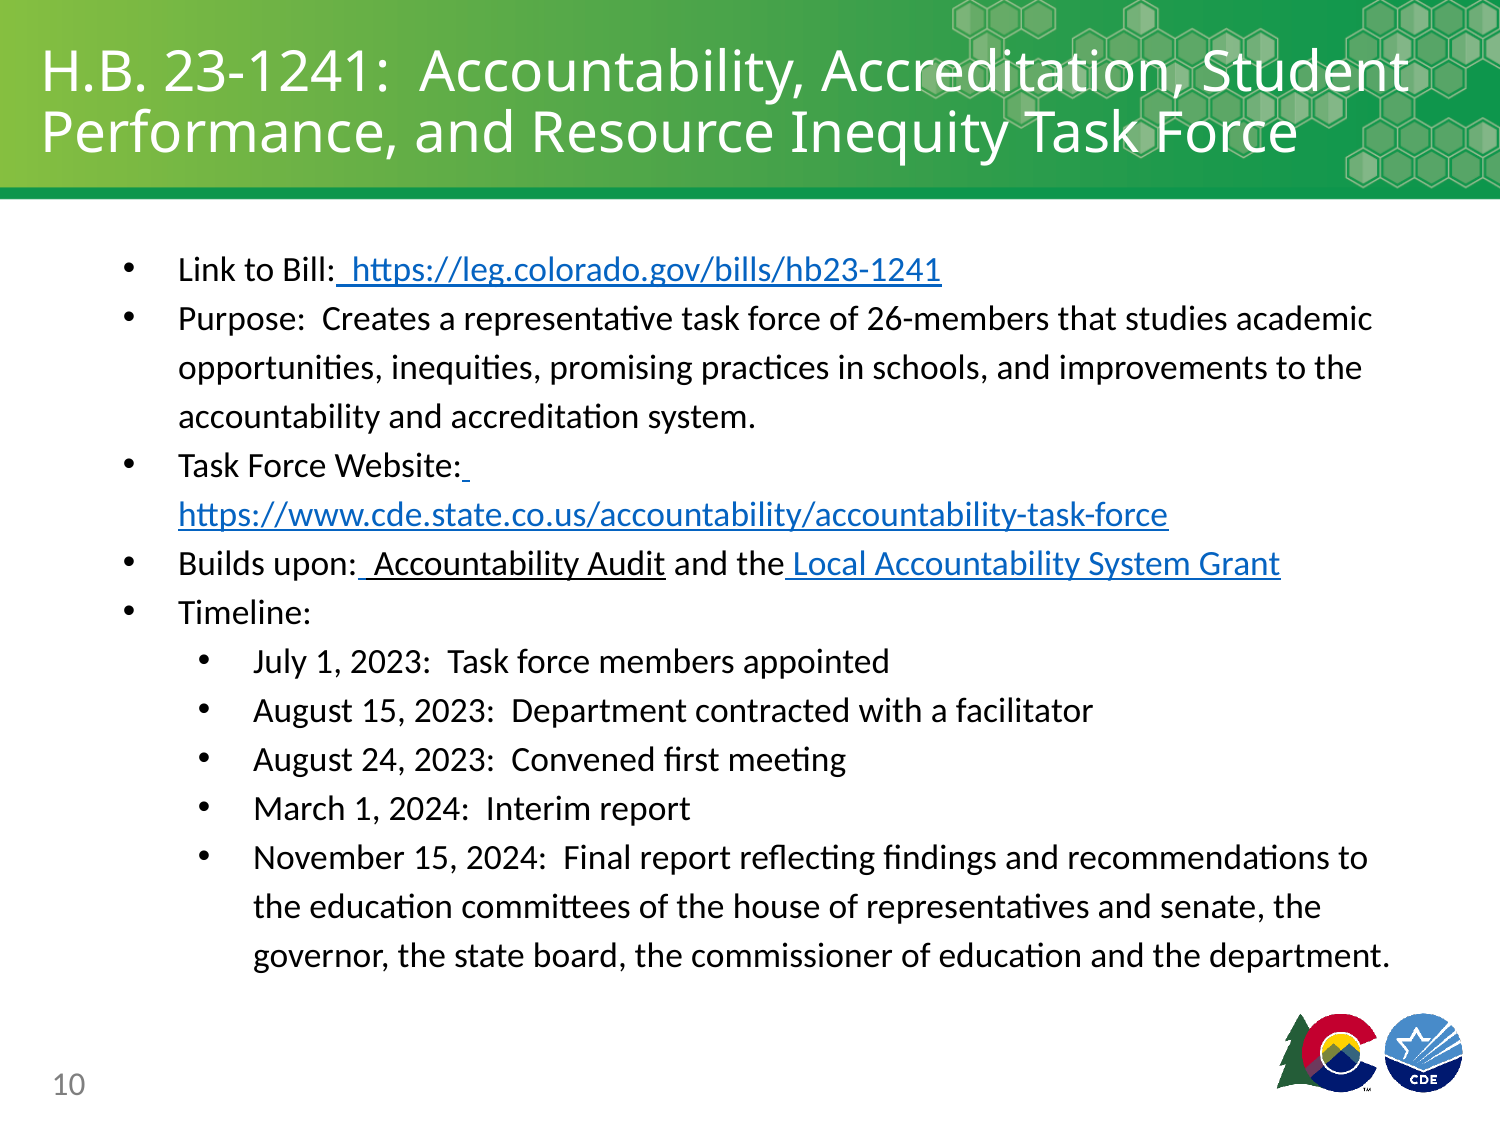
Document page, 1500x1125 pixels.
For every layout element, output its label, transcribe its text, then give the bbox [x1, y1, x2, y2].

slide_number 10 [36, 1054, 375, 1115]
title H.B. 23-1241: Accountability, Accreditation, Student Performance, and Resource Inequity Task Force [40, 41, 1422, 166]
picture [0, 0, 1500, 200]
list Link to Bill: https://leg.colorado.gov/bills/hb23-1241 Purpose: Creates a representative task force of 26-members that studies academic opportunities, inequities, promising practices in schools, and improvements to the accountability and accreditation system. Task Force Website: https://www.cde.state.co.us/accountability/accountability-task-force Builds upon: Accountability Audit and the Local Accountability System Grant Timeline: July 1, 2023: Task force members appointed August 15, 2023: Department contracted with a facilitator August 24, 2023: Convened first meeting March 1, 2024: Interim report November 15, 2024: Final report reflecting findings and recommendations to the education committees of the house of representatives and senate, the governor, the state board, the commissioner of education and the department. [103, 239, 1397, 1002]
picture [1275, 1012, 1463, 1093]
